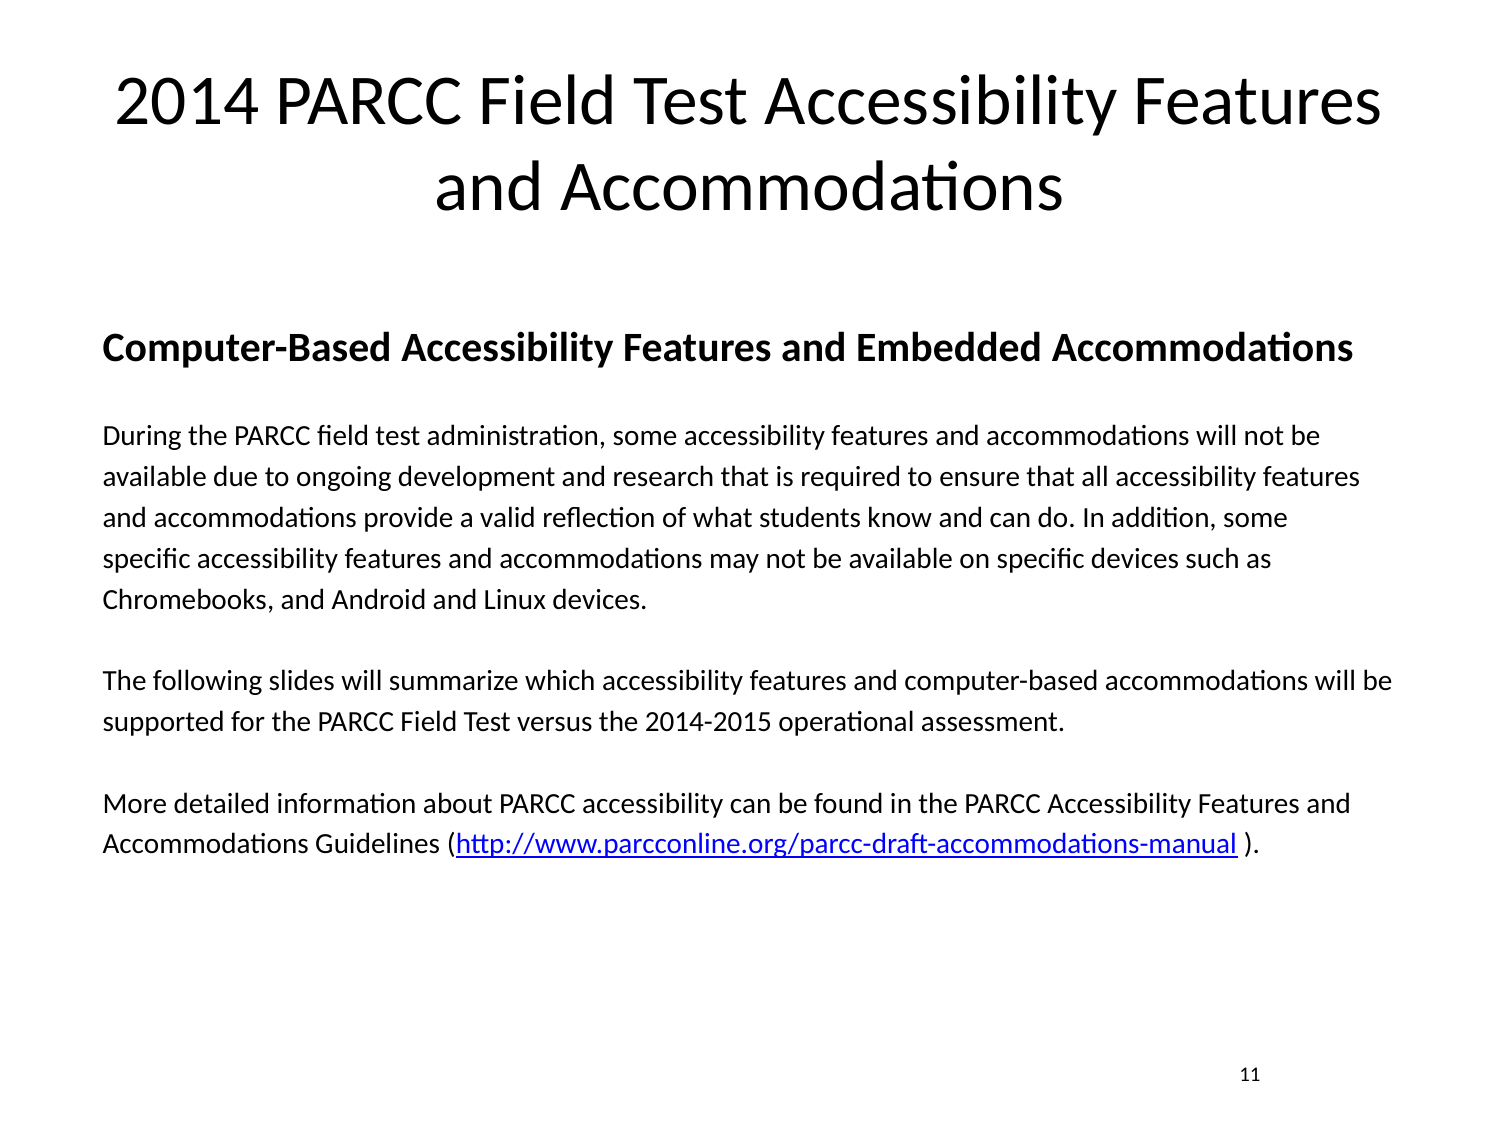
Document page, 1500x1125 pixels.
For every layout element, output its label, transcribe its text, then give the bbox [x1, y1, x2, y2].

slide_number 11 [1074, 1042, 1425, 1103]
title 2014 PARCC Field Test Accessibility Features and Accommodations [75, 45, 1425, 233]
list Computer-Based Accessibility Features and Embedded Accommodations During the PARCC field test administration, some accessibility features and accommodations will not be available due to ongoing development and research that is required to ensure that all accessibility features and accommodations provide a valid reflection of what students know and can do. In addition, some specific accessibility features and accommodations may not be available on specific devices such as Chromebooks, and Android and Linux devices. The following slides will summarize which accessibility features and computer-based accommodations will be supported for the PARCC Field Test versus the 2014-2015 operational assessment. More detailed information about PARCC accessibility can be found in the PARCC Accessibility Features and Accommodations Guidelines (http://www.parcconline.org/parcc-draft-accommodations-manual ). [87, 312, 1438, 1055]
